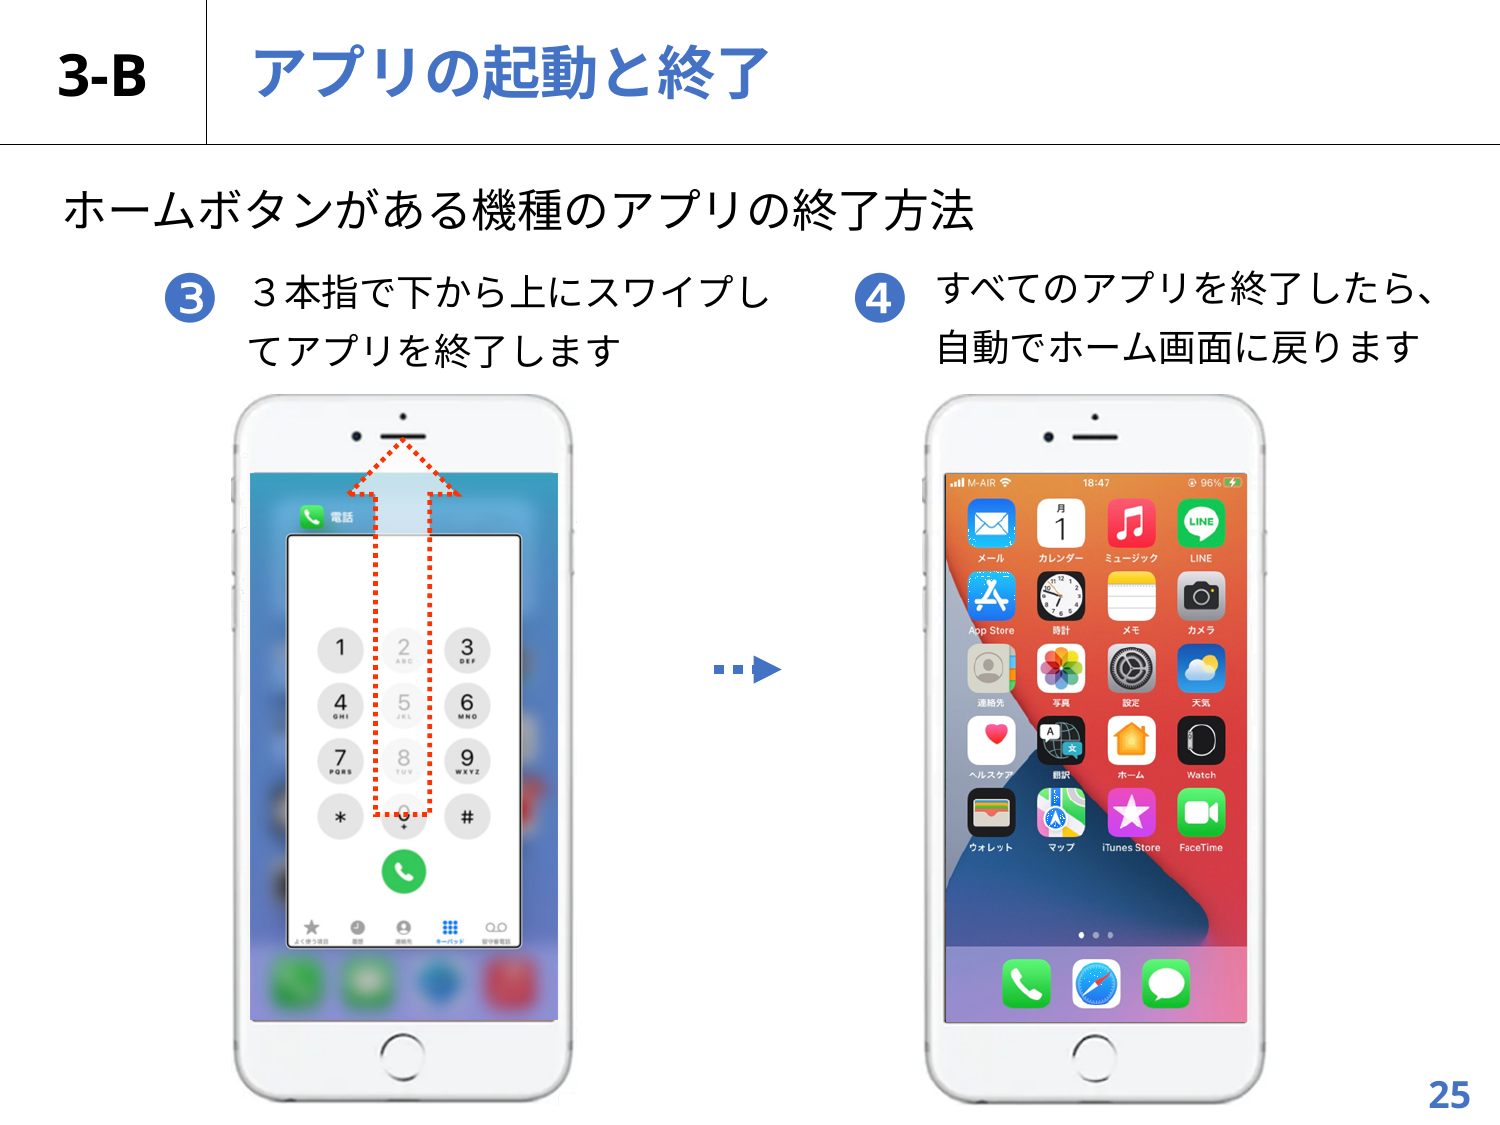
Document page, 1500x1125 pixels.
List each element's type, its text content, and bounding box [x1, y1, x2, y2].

title 3-B [0, 0, 207, 147]
text_box アプリの起動と終了 [230, 24, 1459, 119]
text_box ３本指で下から上にスワイプしてアプリを終了します [231, 274, 814, 381]
text_box ホームボタンがある機種のアプリの終了方法 [46, 180, 1422, 274]
text_box 25 [1399, 1063, 1500, 1123]
picture [231, 393, 578, 1105]
text_box ❸ [145, 274, 223, 343]
picture [922, 394, 1269, 1106]
text_box すべてのアプリを終了したら、 自動でホーム画面に戻ります [919, 244, 1485, 376]
text_box ❹ [835, 274, 919, 343]
